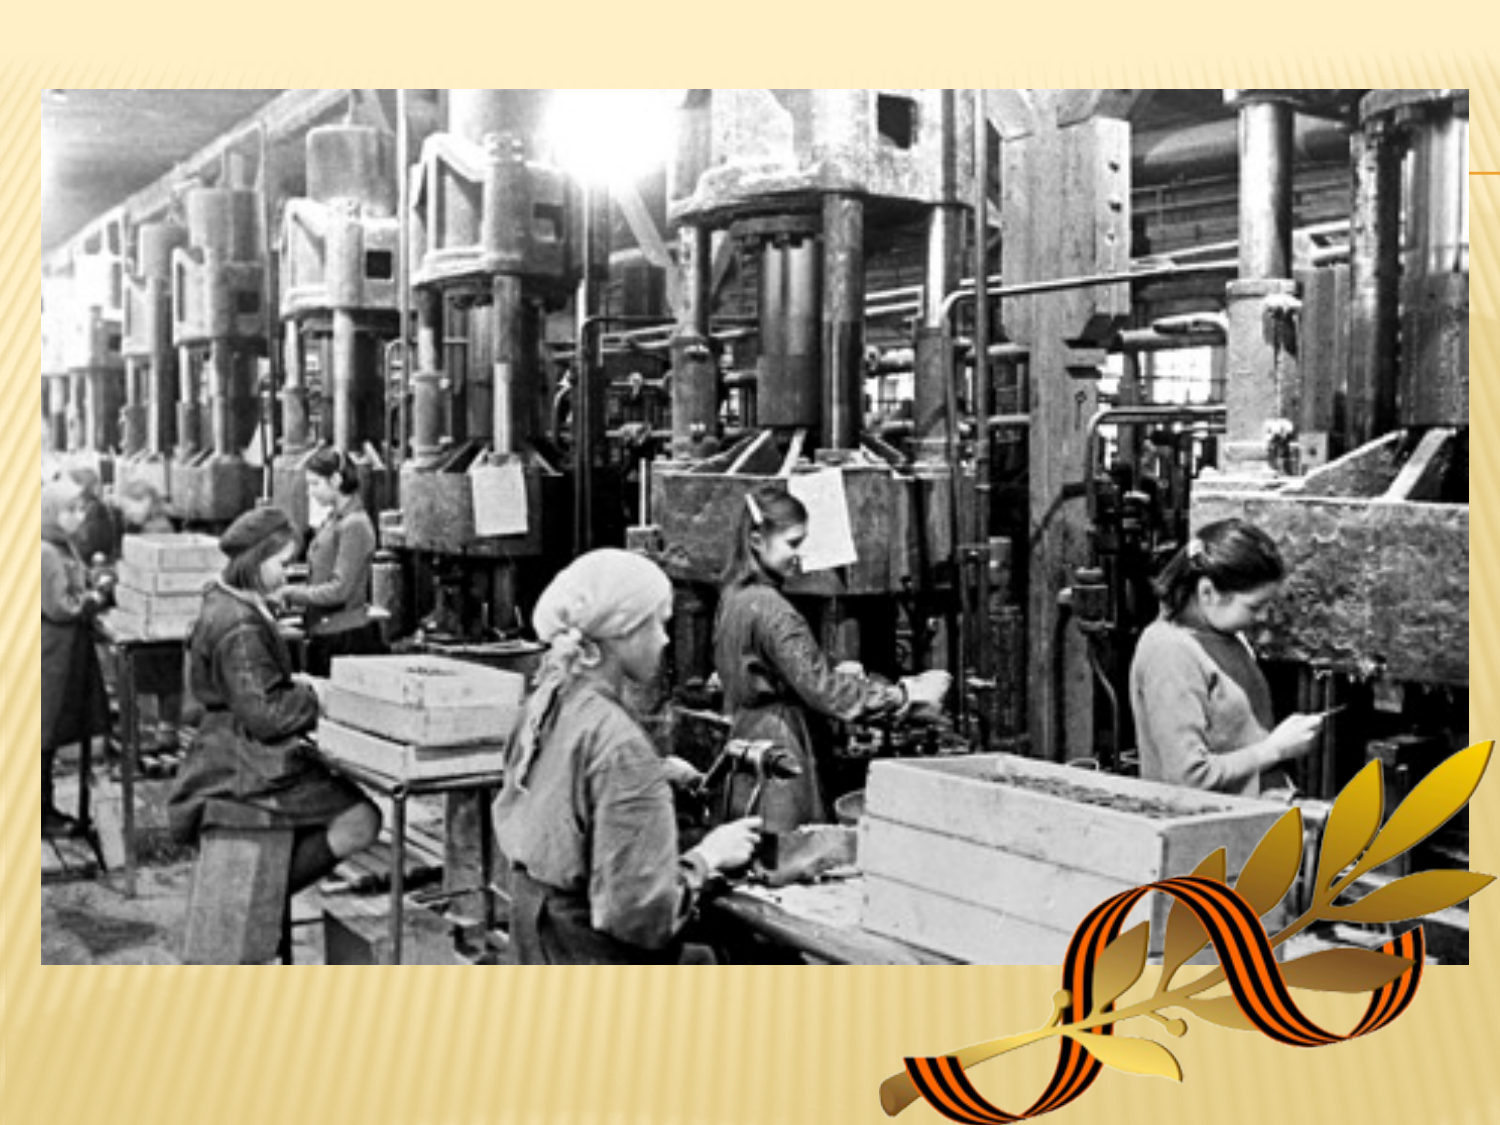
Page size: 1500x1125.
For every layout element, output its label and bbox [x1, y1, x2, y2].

picture [40, 89, 1500, 1125]
